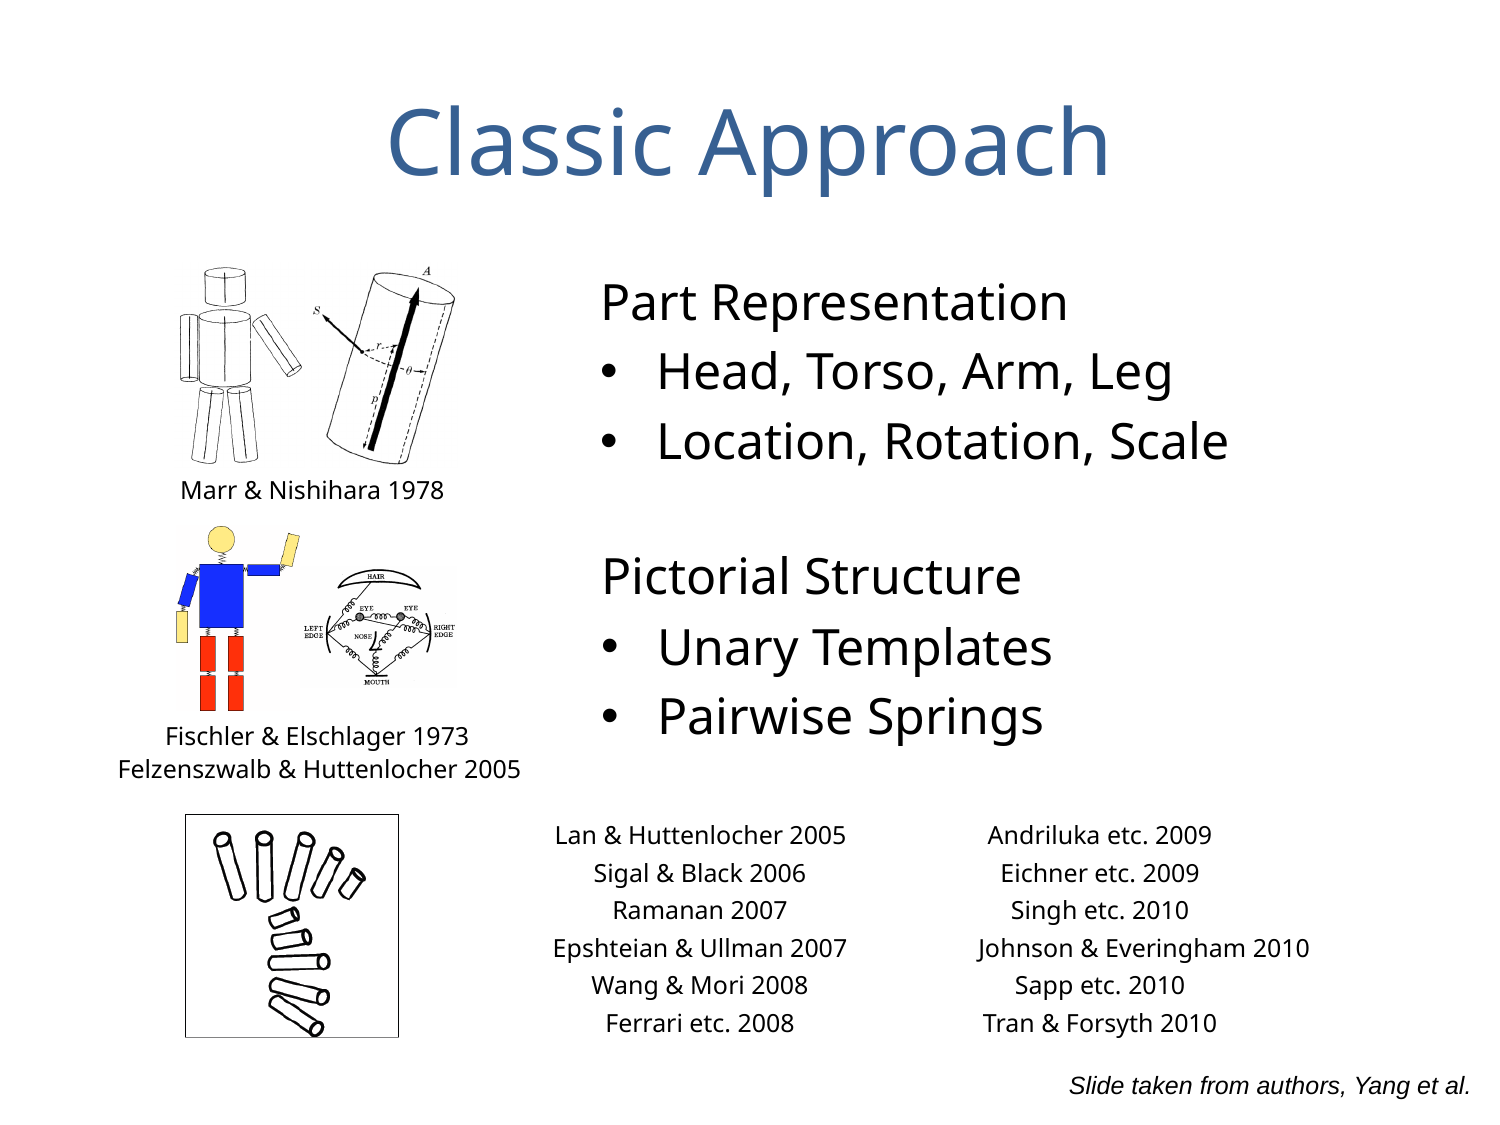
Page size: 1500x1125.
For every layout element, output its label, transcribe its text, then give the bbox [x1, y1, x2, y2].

text_box Part Representation Head, Torso, Arm, Leg Location, Rotation, Scale [585, 262, 1300, 493]
text_box Ramanan 2007 [597, 895, 803, 933]
text_box Sapp etc. 2010 [999, 962, 1201, 999]
text_box Johnson & Everingham 2010 [874, 924, 1325, 970]
text_box Epshteian & Ullman 2007 [537, 924, 863, 970]
text_box Slide taken from authors, Yang et al. [687, 1062, 1488, 1108]
text_box Tran & Forsyth 2010 [967, 999, 1233, 1045]
title Classic Approach [75, 45, 1425, 233]
text_box Pictorial Structure Unary Templates Pairwise Springs [586, 537, 1125, 762]
text_box Wang & Mori 2008 [576, 962, 824, 1008]
text_box Ferrari etc. 2008 [590, 1008, 810, 1045]
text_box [87, 524, 559, 789]
text_box Singh etc. 2010 [995, 887, 1205, 933]
text_box Lan & Huttenlocher 2005 [539, 812, 862, 858]
picture [183, 812, 401, 1038]
text_box Andriluka etc. 2009 [972, 812, 1228, 858]
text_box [149, 262, 476, 514]
text_box Eichner etc. 2009 [985, 849, 1215, 895]
text_box Sigal & Black 2006 [578, 849, 822, 895]
